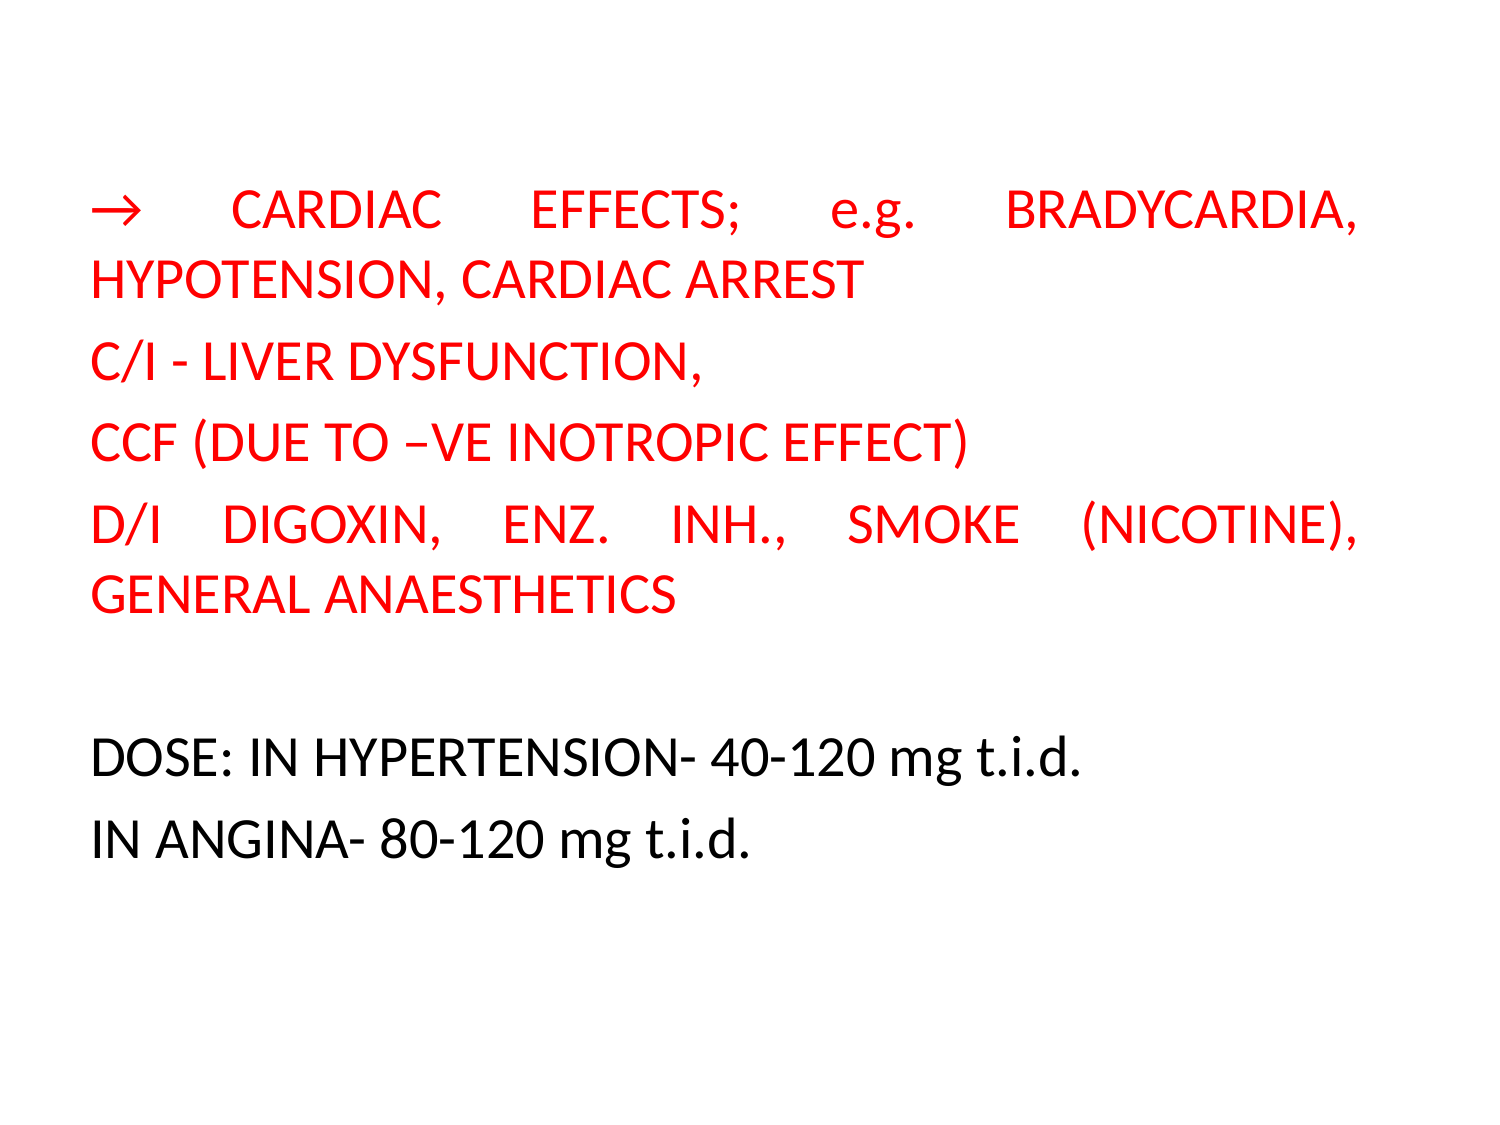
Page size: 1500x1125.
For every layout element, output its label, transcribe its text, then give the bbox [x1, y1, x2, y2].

list → CARDIAC EFFECTS; e.g. BRADYCARDIA, HYPOTENSION, CARDIAC ARREST C/I - LIVER DYSFUNCTION, CCF (DUE TO –VE INOTROPIC EFFECT) D/I DIGOXIN, ENZ. INH., SMOKE (NICOTINE), GENERAL ANAESTHETICS DOSE: IN HYPERTENSION- 40-120 mg t.i.d. IN ANGINA- 80-120 mg t.i.d. [75, 162, 1375, 905]
